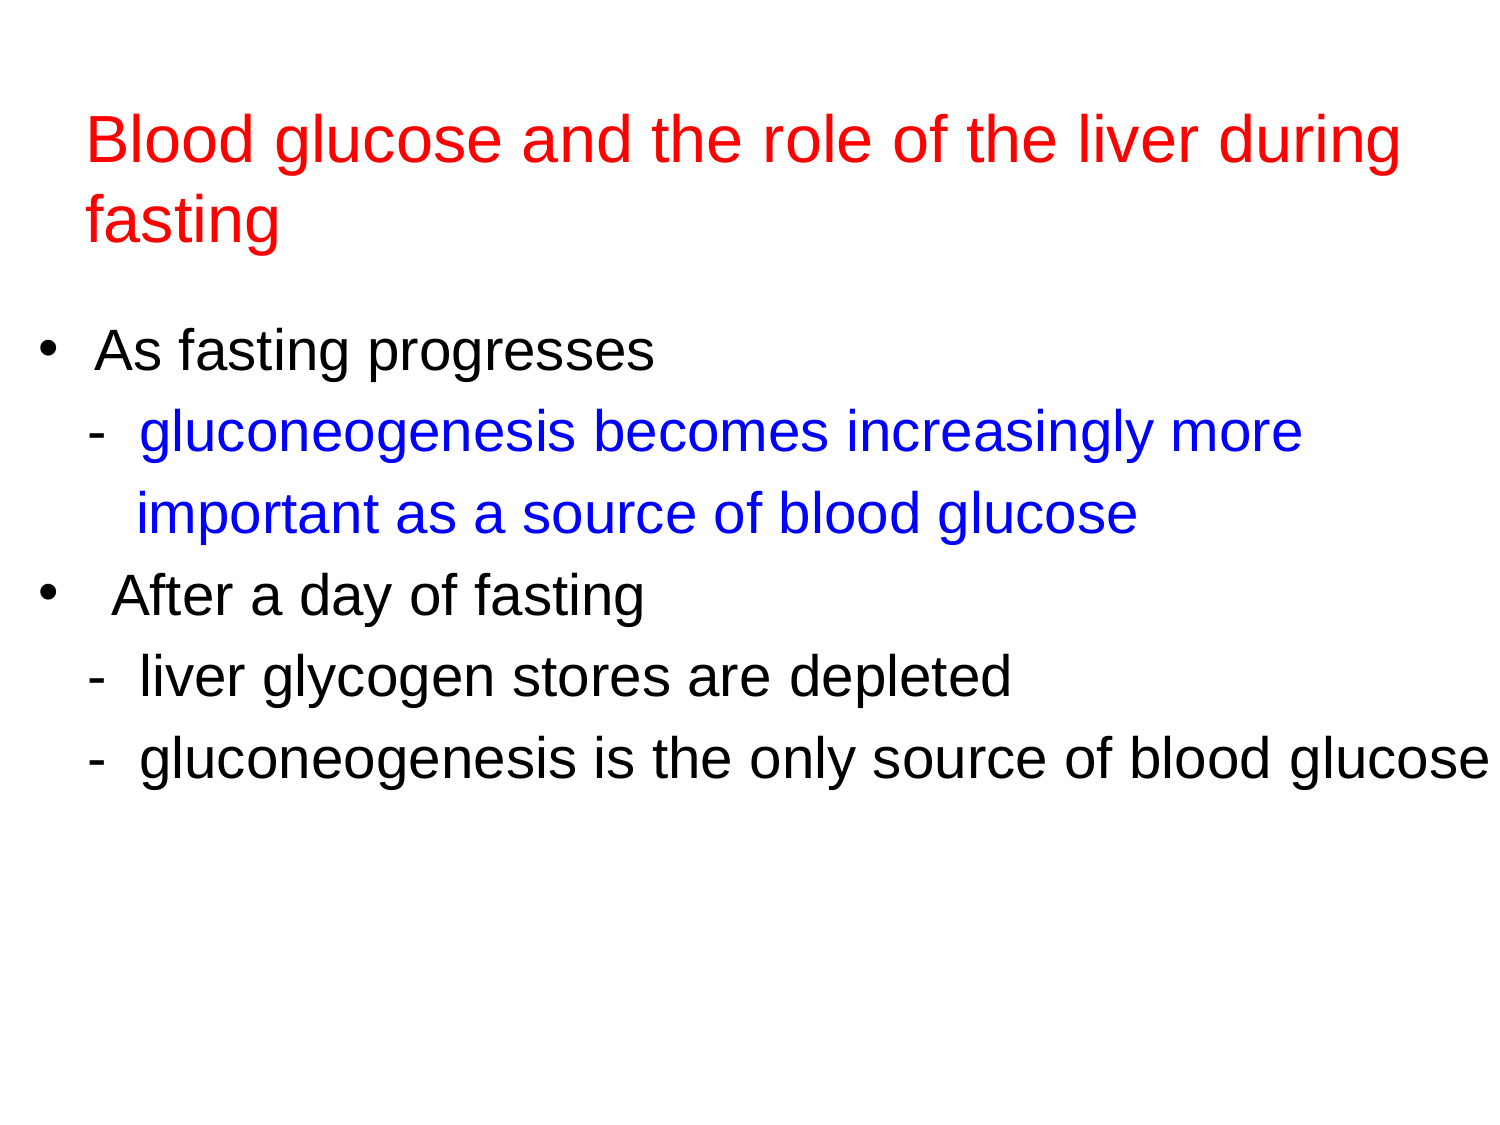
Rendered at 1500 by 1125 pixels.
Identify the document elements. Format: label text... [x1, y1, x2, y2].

title Blood glucose and the role of the liver during fasting [70, 82, 1421, 270]
list As fasting progresses - gluconeogenesis becomes increasingly more important as a source of blood glucose After a day of fasting - liver glycogen stores are depleted - gluconeogenesis is the only source of blood glucose [23, 304, 1500, 1048]
